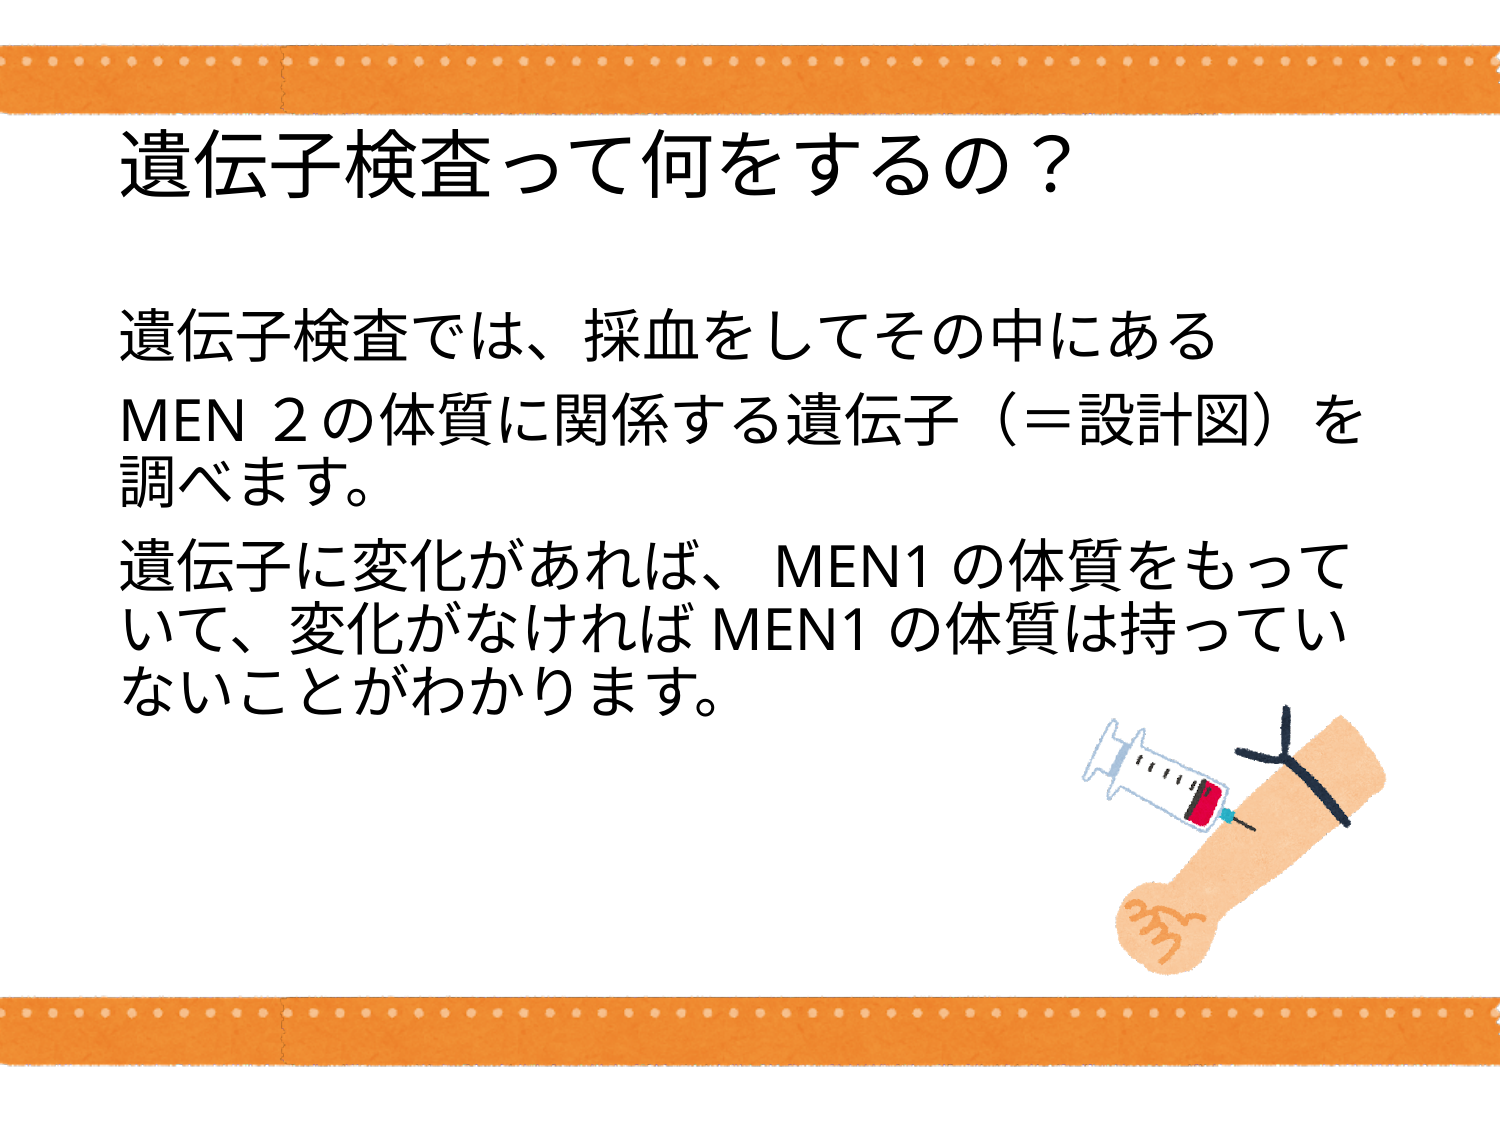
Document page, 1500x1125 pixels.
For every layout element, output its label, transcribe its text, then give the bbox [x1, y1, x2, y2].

list 遺伝子検査では、採血をしてその中にある MEN２の体質に関係する遺伝子（＝設計図）を調べます。 遺伝子に変化があれば、MEN1の体質をもっていて、変化がなければMEN1の体質は持っていないことがわかります。 [103, 299, 1397, 974]
picture [1071, 694, 1392, 984]
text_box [0, 974, 1500, 1091]
title 遺伝子検査って何をするの？ [103, 139, 1397, 278]
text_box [0, 22, 1500, 139]
